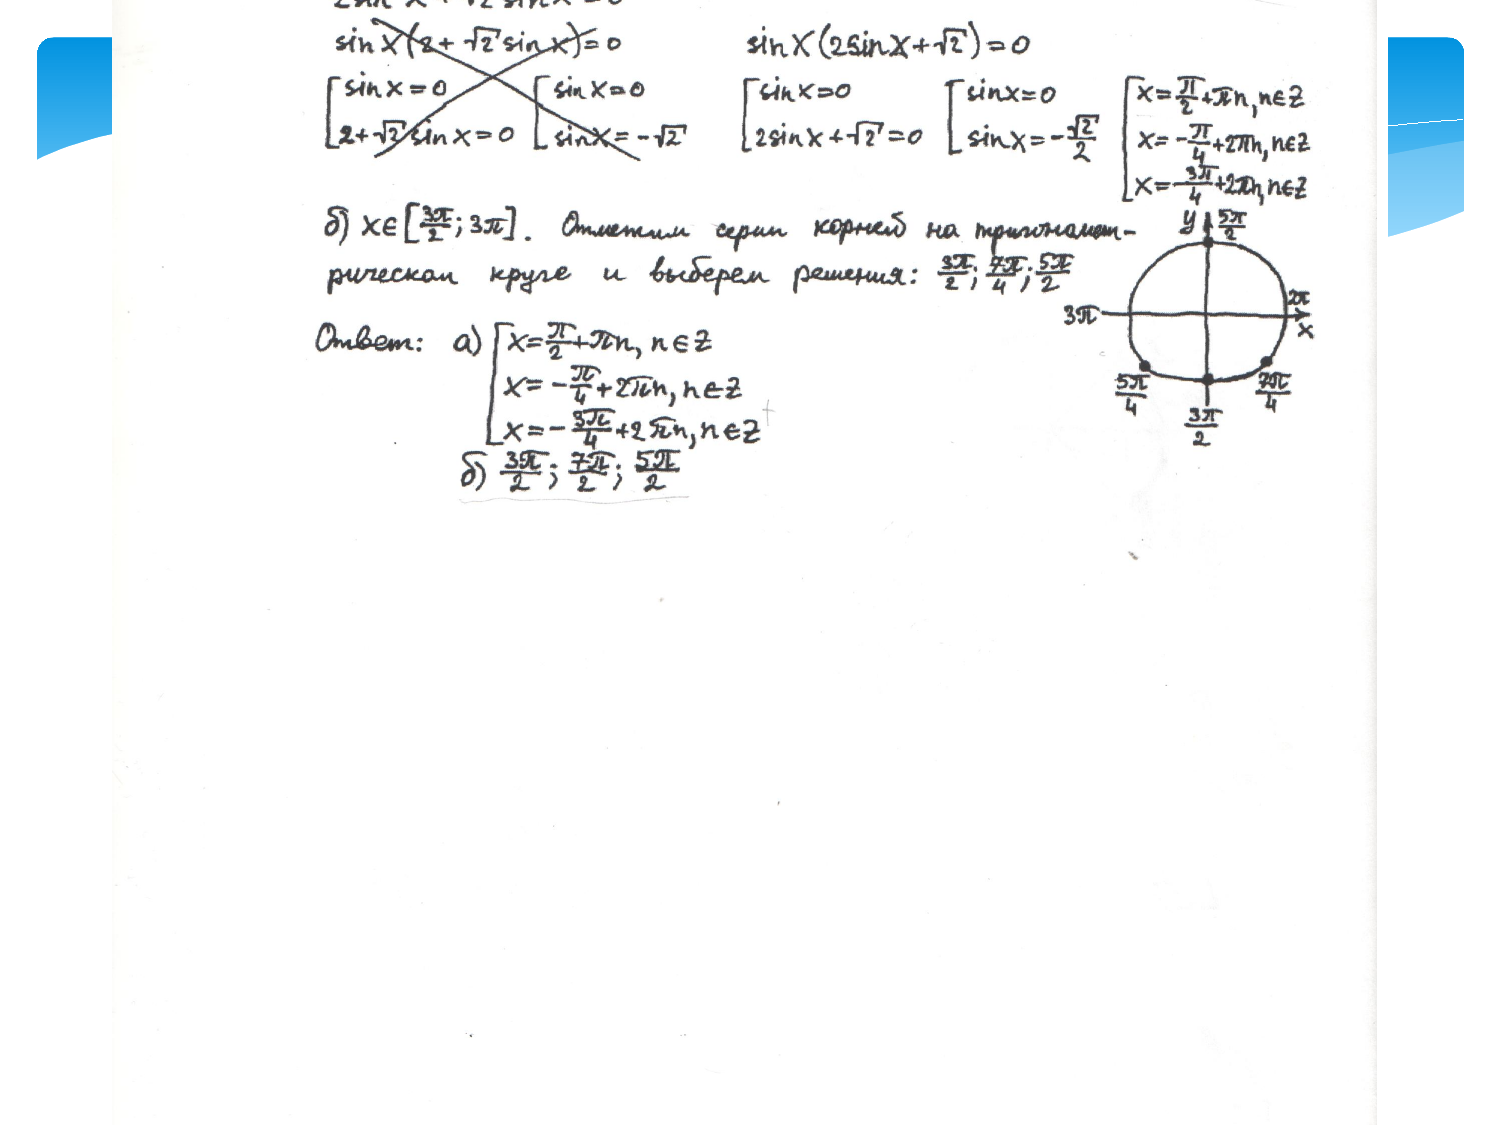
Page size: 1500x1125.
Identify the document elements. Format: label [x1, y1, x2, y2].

picture [112, 0, 1388, 1125]
